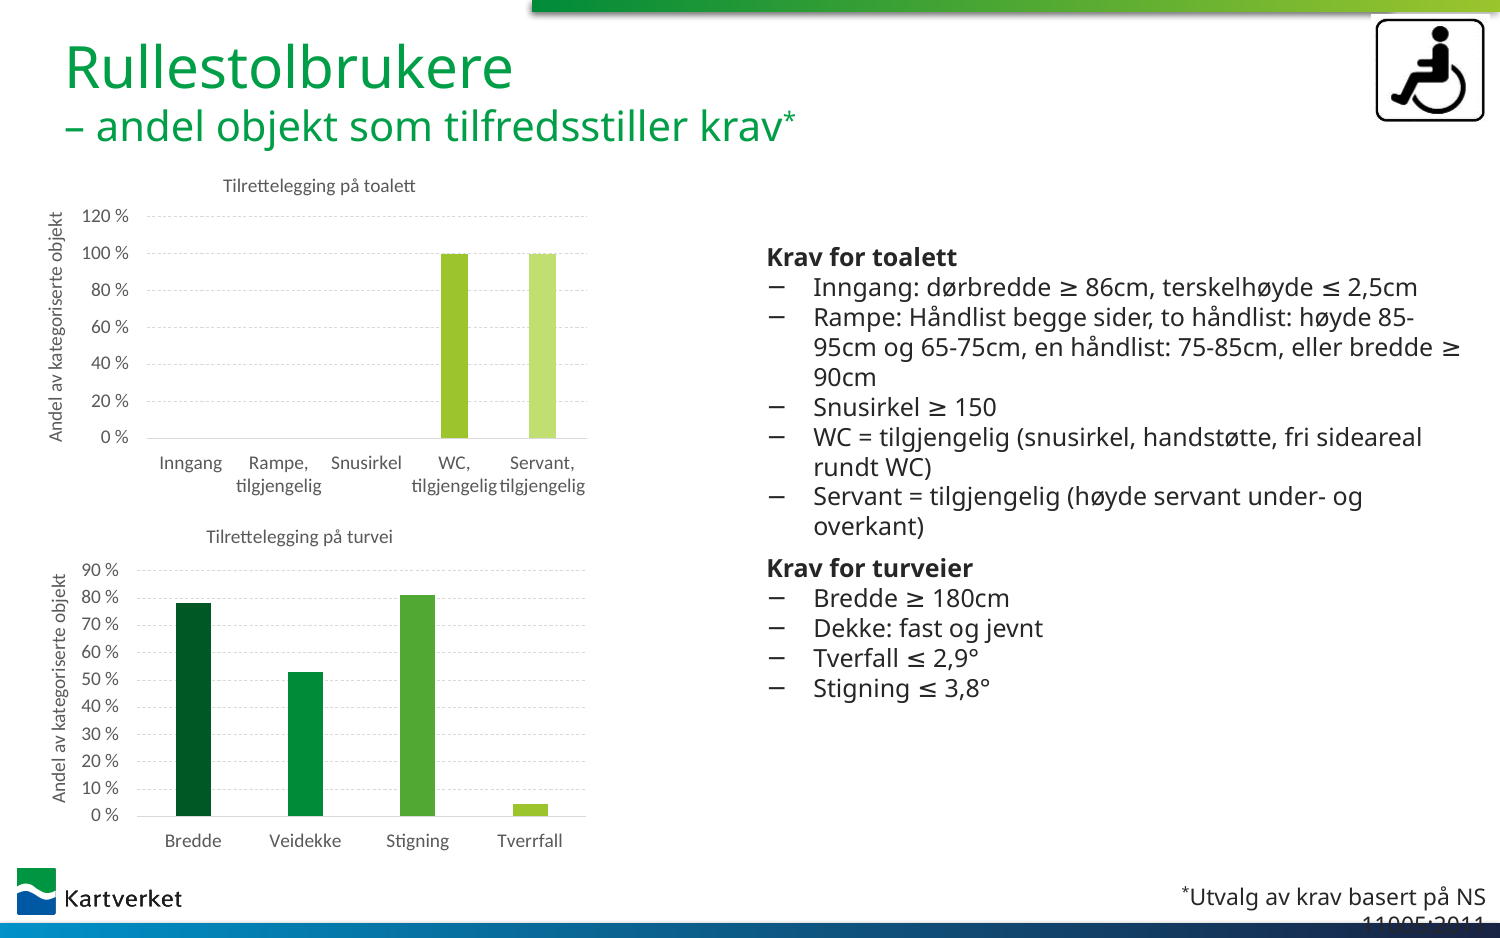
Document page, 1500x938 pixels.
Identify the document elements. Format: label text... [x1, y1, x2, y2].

text_box Krav for turveier Bredde ≥ 180cm Dekke: fast og jevnt Tverfall ≤ 2,9° Stigning ≤ 3,8° [751, 545, 1483, 710]
text_box *Utvalg av krav basert på NS 11005:2011 [1068, 873, 1500, 938]
picture [1371, 13, 1491, 127]
text_box Rullestolbrukere – andel objekt som tilfredsstiller krav* [49, 14, 1431, 158]
text_box Krav for toalett Inngang: dørbredde ≥ 86cm, terskelhøyde ≤ 2,5cm Rampe: Håndlist begge sider, to håndlist: høyde 85-95cm og 65-75cm, en håndlist: 75-85cm, eller bredde ≥ 90cm Snusirkel ≥ 150 WC = tilgjengelig (snusirkel, handstøtte, fri sideareal rundt WC) Servant = tilgjengelig (høyde servant under- og overkant) [751, 234, 1483, 545]
picture [41, 520, 598, 859]
picture [41, 166, 598, 505]
